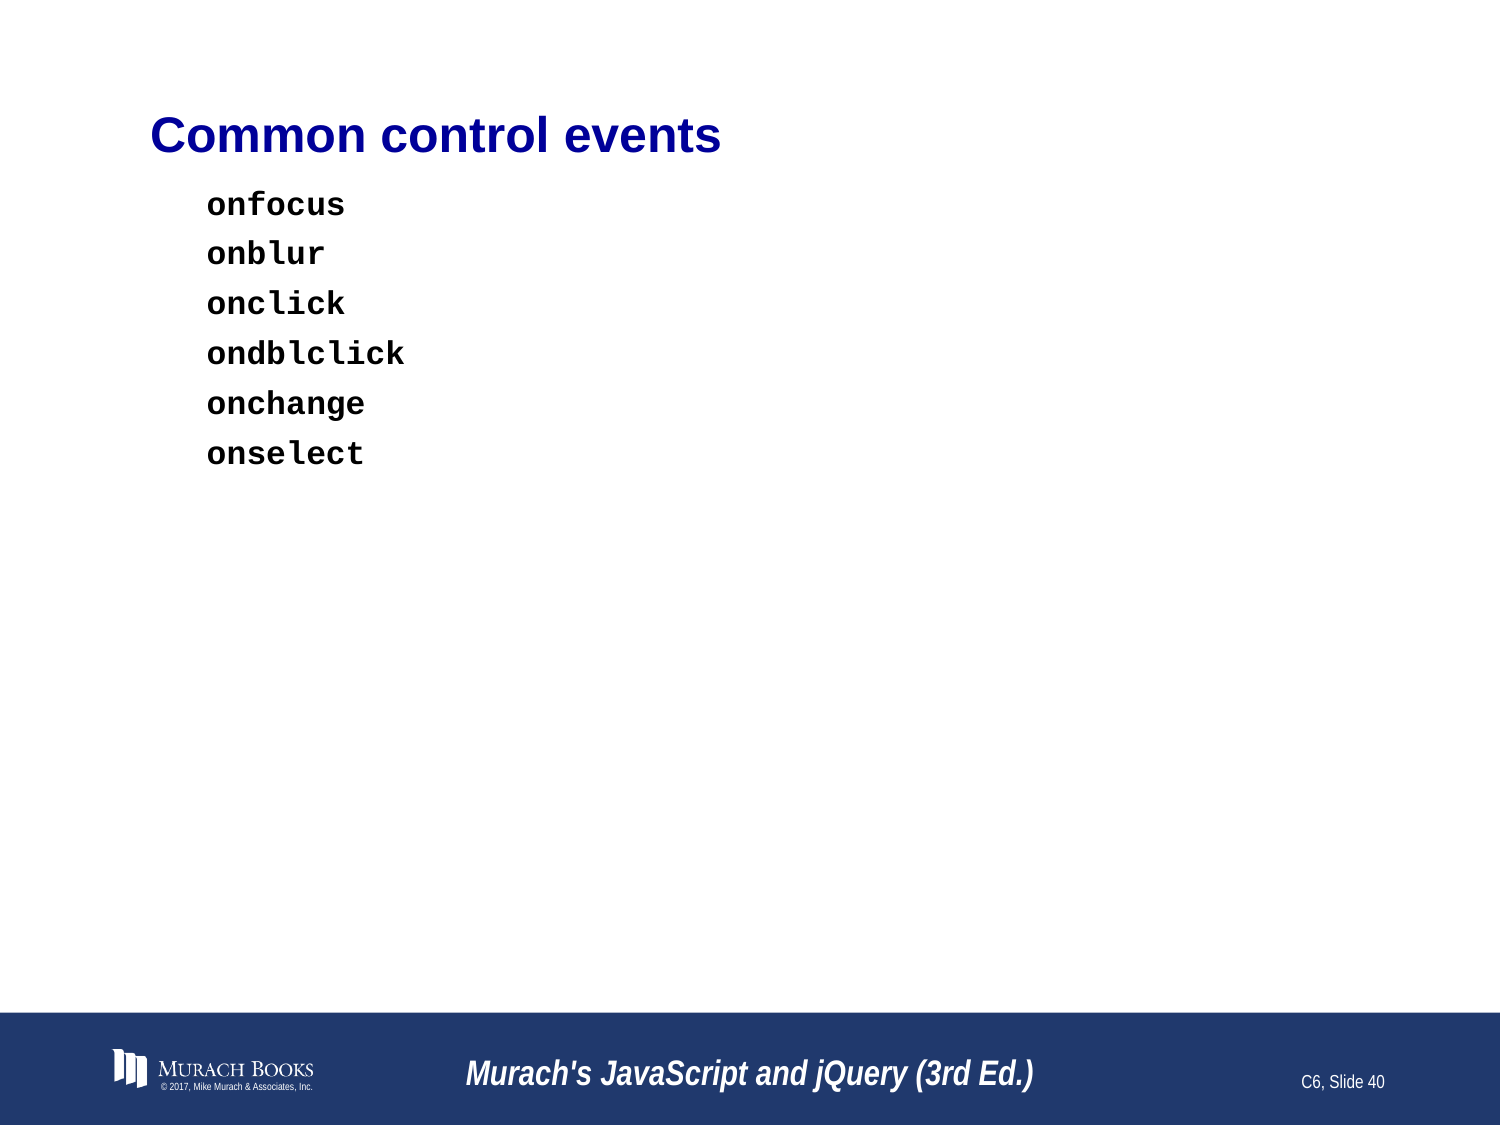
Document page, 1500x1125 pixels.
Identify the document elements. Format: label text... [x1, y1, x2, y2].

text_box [149, 187, 1342, 676]
footer © 2017, Mike Murach & Associates, Inc. [12, 1025, 463, 1100]
slide_number C6, Slide 40 [1087, 1025, 1400, 1100]
slide_number Murach's JavaScript and jQuery (3rd Ed.) [463, 1025, 1050, 1100]
title Common control events [150, 102, 1350, 164]
